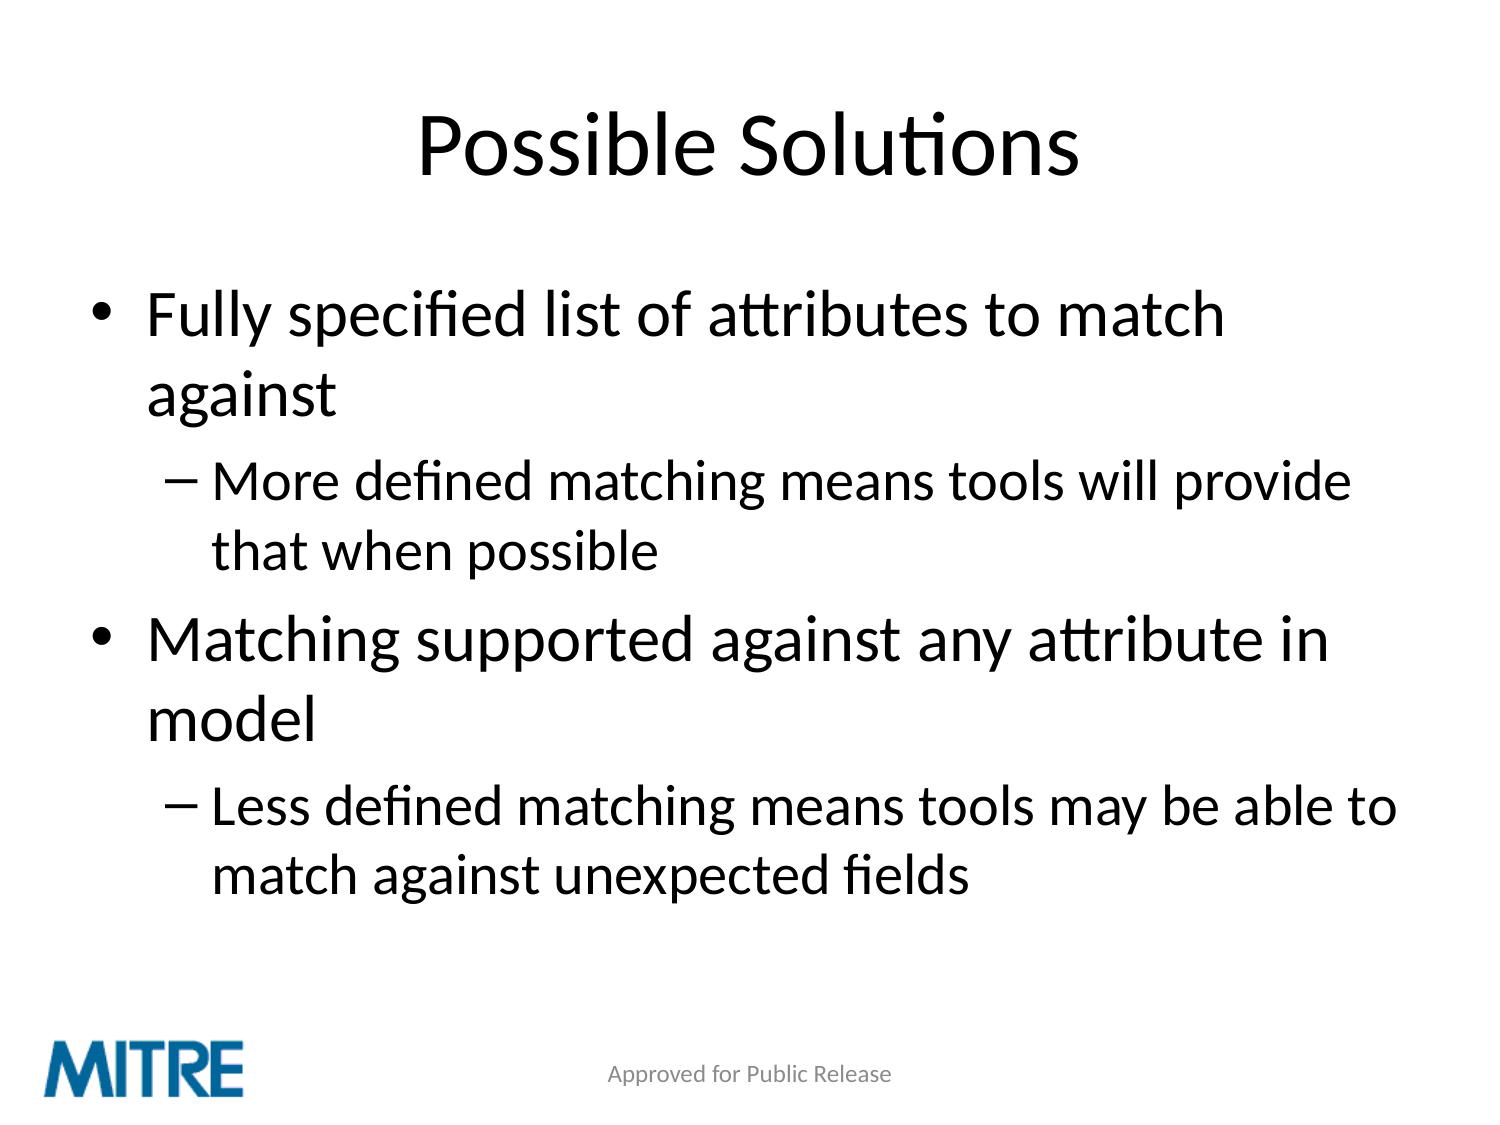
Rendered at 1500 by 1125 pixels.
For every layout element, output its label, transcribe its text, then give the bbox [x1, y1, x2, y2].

title Possible Solutions [75, 45, 1425, 233]
list Fully specified list of attributes to match against More defined matching means tools will provide that when possible Matching supported against any attribute in model Less defined matching means tools may be able to match against unexpected fields [75, 262, 1425, 1005]
footer Approved for Public Release [512, 1042, 988, 1103]
picture [37, 1033, 250, 1103]
